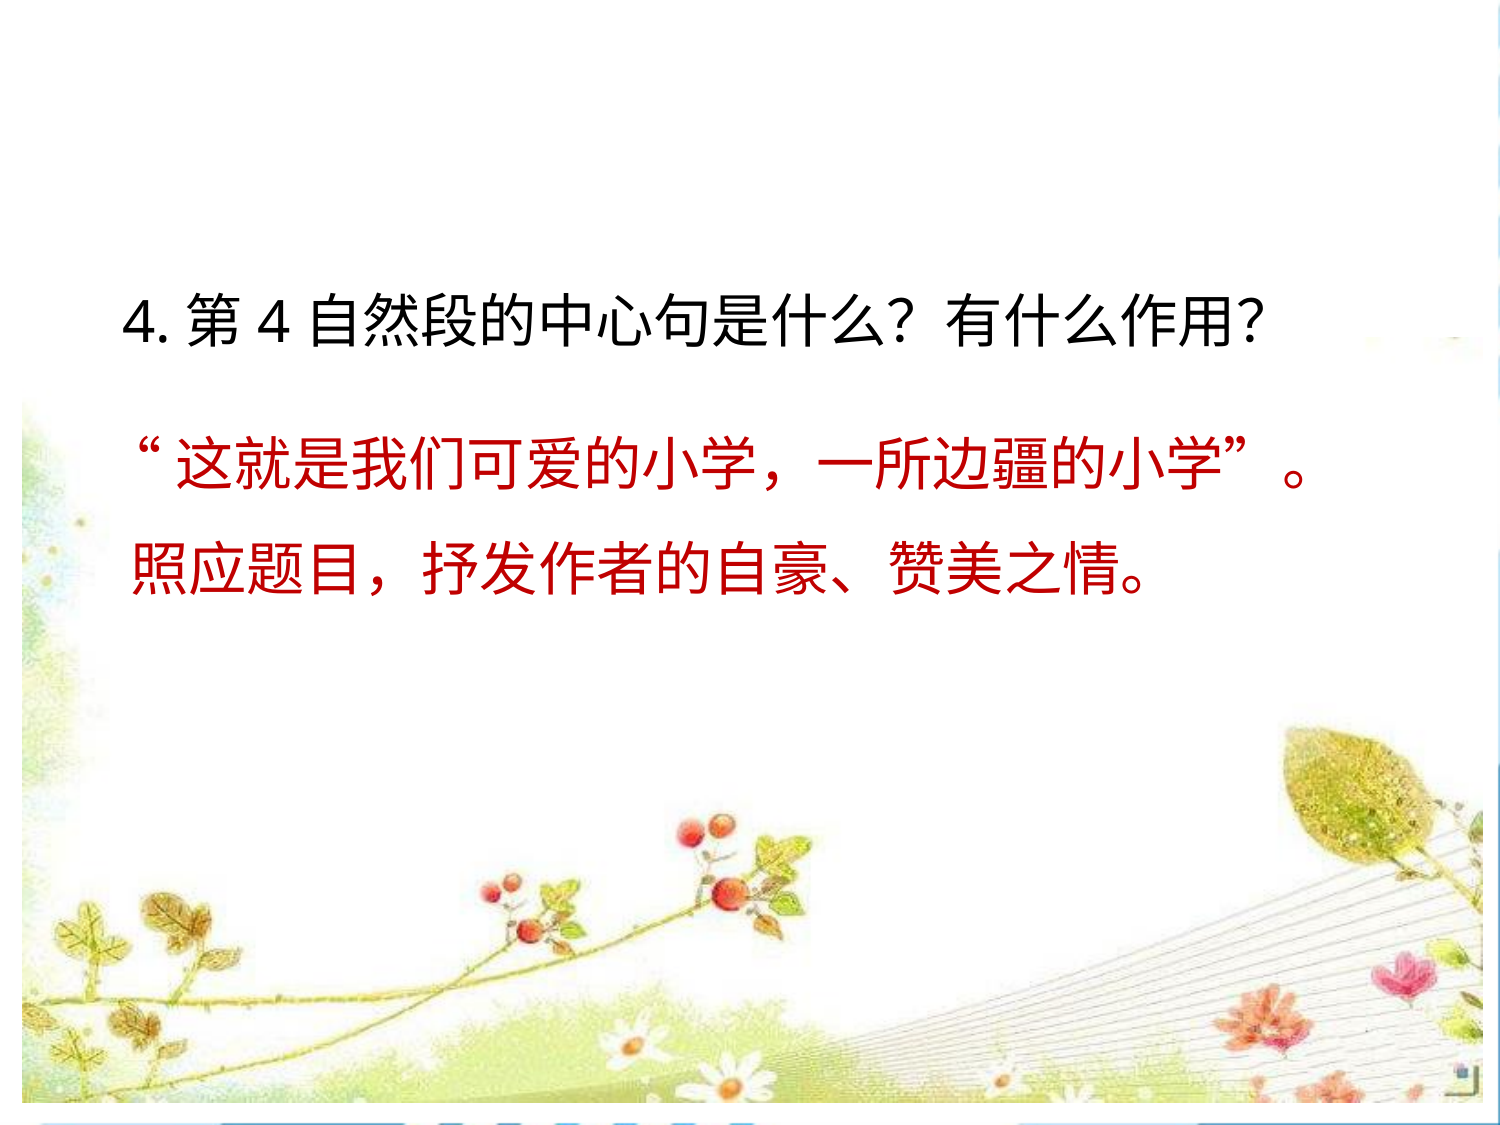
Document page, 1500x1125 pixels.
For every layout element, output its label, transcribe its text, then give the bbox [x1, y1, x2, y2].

picture [0, 0, 1500, 1125]
list 4.第4自然段的中心句是什么？有什么作用？ [49, 286, 1417, 337]
